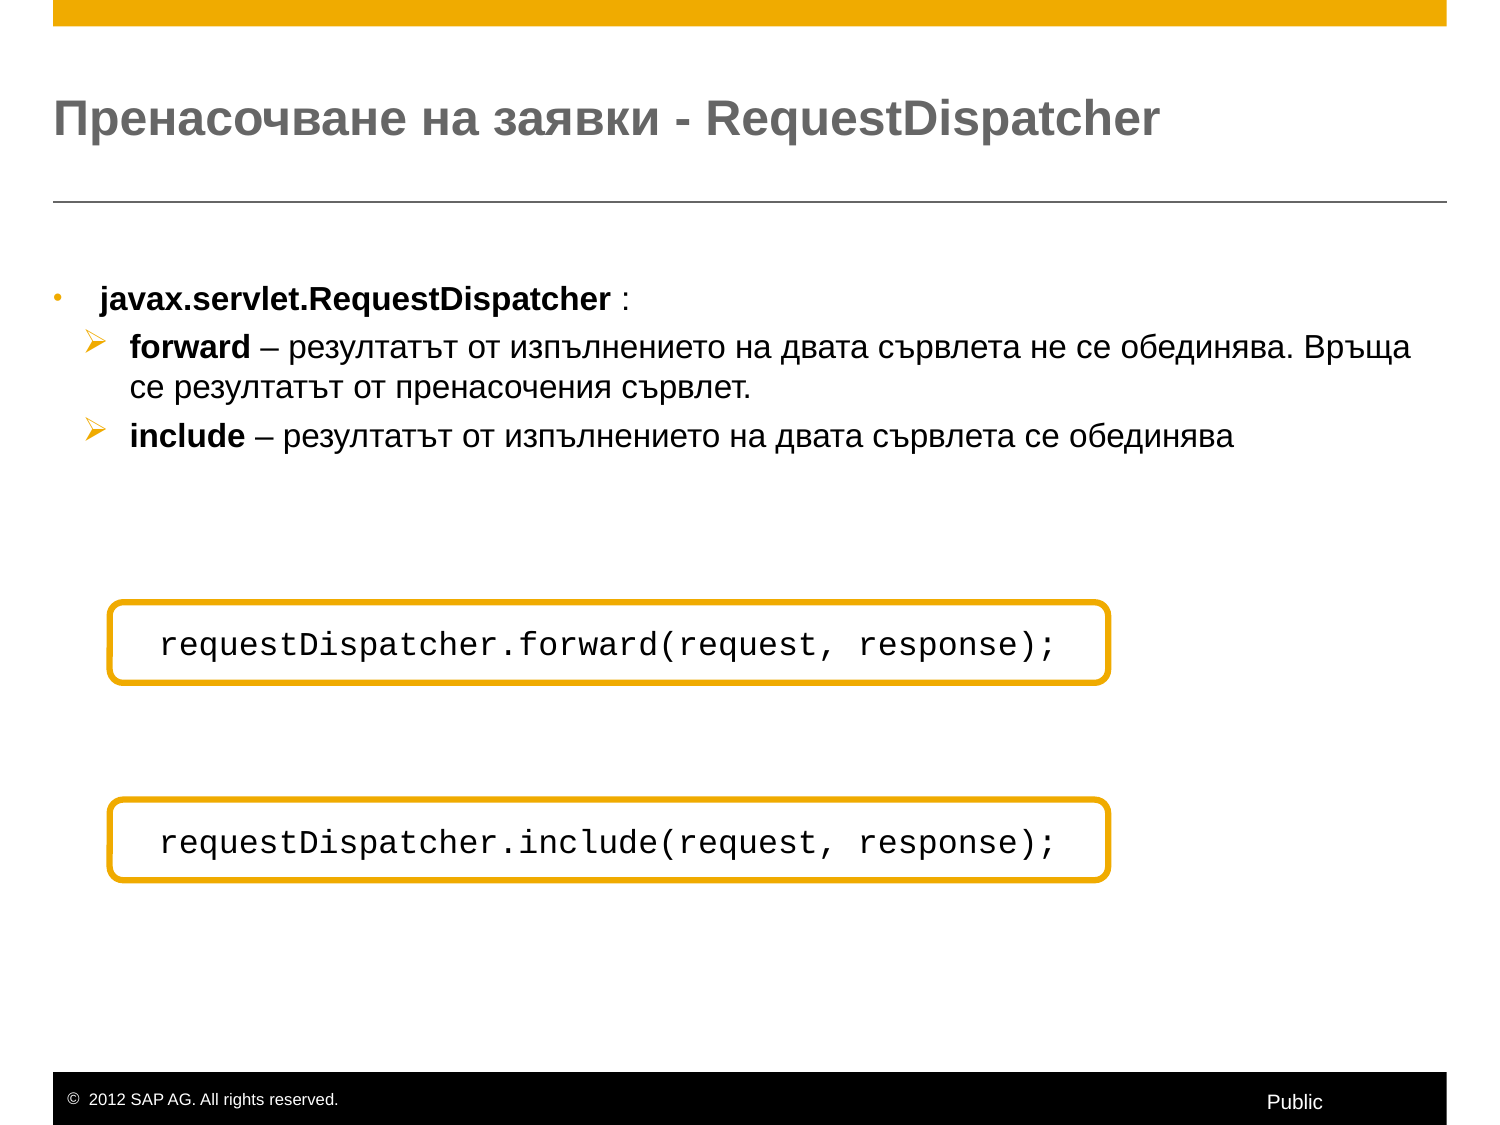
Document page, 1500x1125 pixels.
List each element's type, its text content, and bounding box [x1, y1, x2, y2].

title Пренасочване на заявки - RequestDispatcher [53, 53, 1447, 178]
list javax.servlet.RequestDispatcher : forward – резултатът от изпълнението на двата сървлета не се обединява. Връща се резултатът от пренасочения сървлет. include – резултатът от изпълнението на двата сървлета се обединява [53, 277, 1447, 998]
text_box requestDispatcher.include(request, response); [109, 799, 1109, 881]
text_box requestDispatcher.forward(request, response); [109, 602, 1109, 683]
